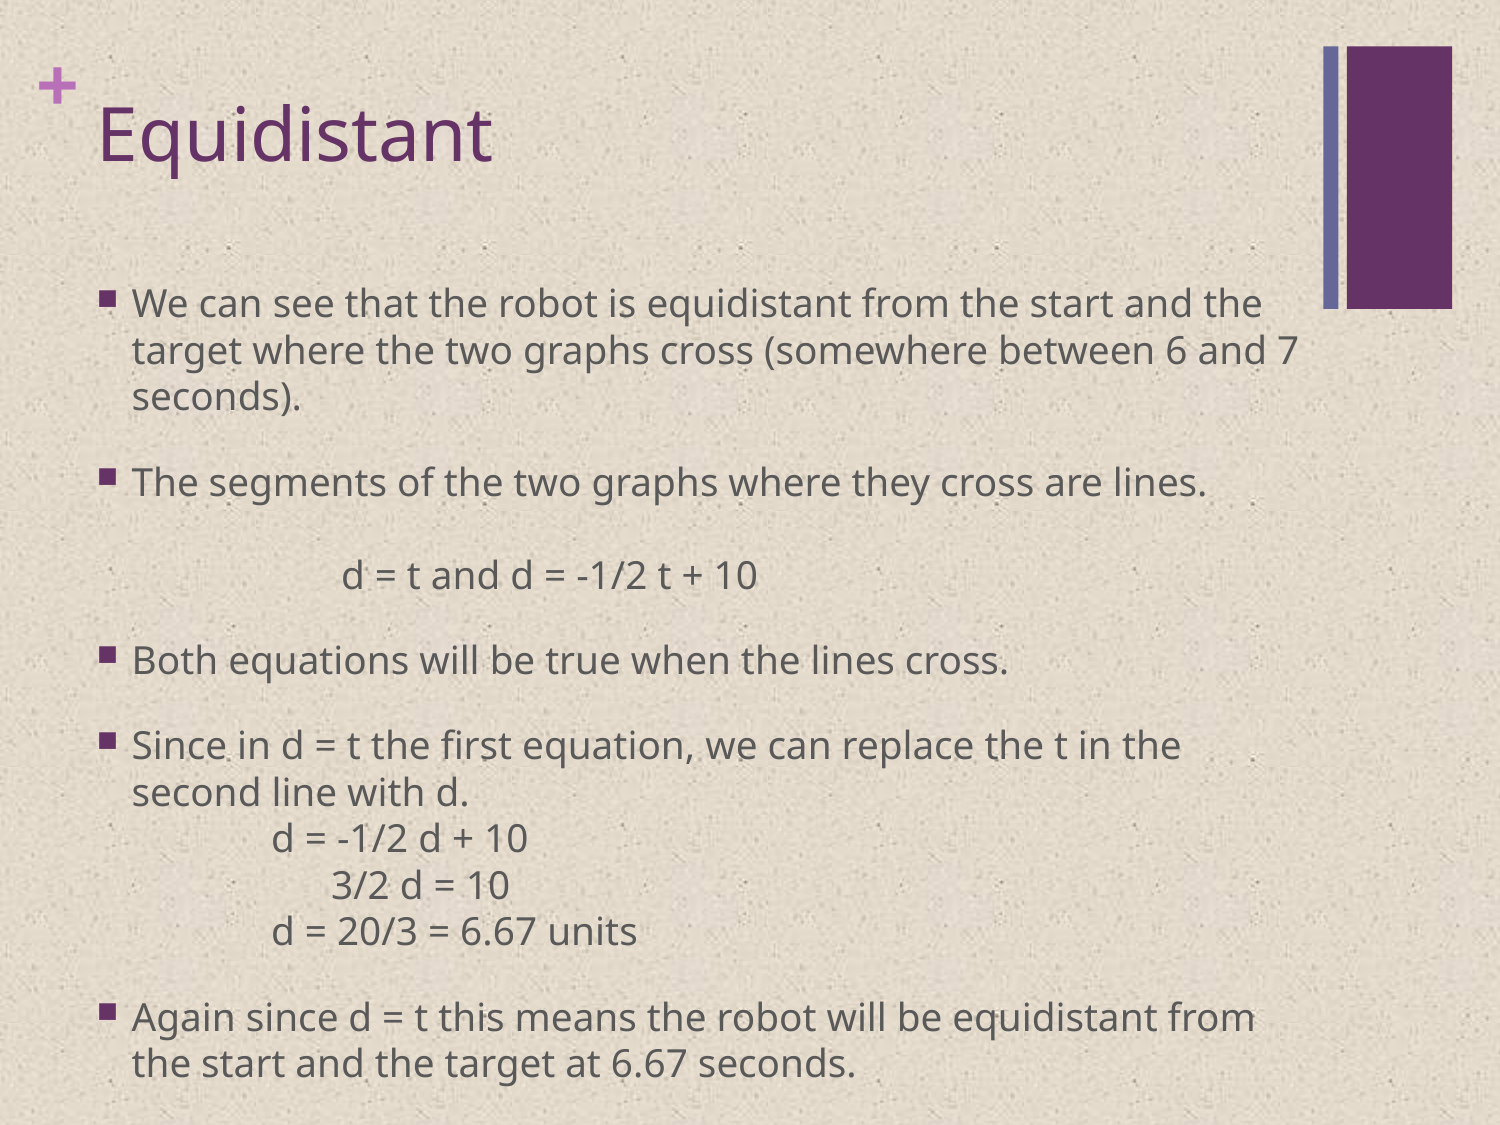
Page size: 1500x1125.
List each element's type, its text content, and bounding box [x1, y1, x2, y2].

title Equidistant [81, 79, 1322, 263]
list We can see that the robot is equidistant from the start and the target where the two graphs cross (somewhere between 6 and 7 seconds). The segments of the two graphs where they cross are lines. d = t and d = -1/2 t + 10 Both equations will be true when the lines cross. Since in d = t the first equation, we can replace the t in the second line with d. d = -1/2 d + 10 3/2 d = 10 d = 20/3 = 6.67 units Again since d = t this means the robot will be equidistant from the start and the target at 6.67 seconds. [81, 271, 1322, 1101]
picture [0, 0, 1500, 1125]
